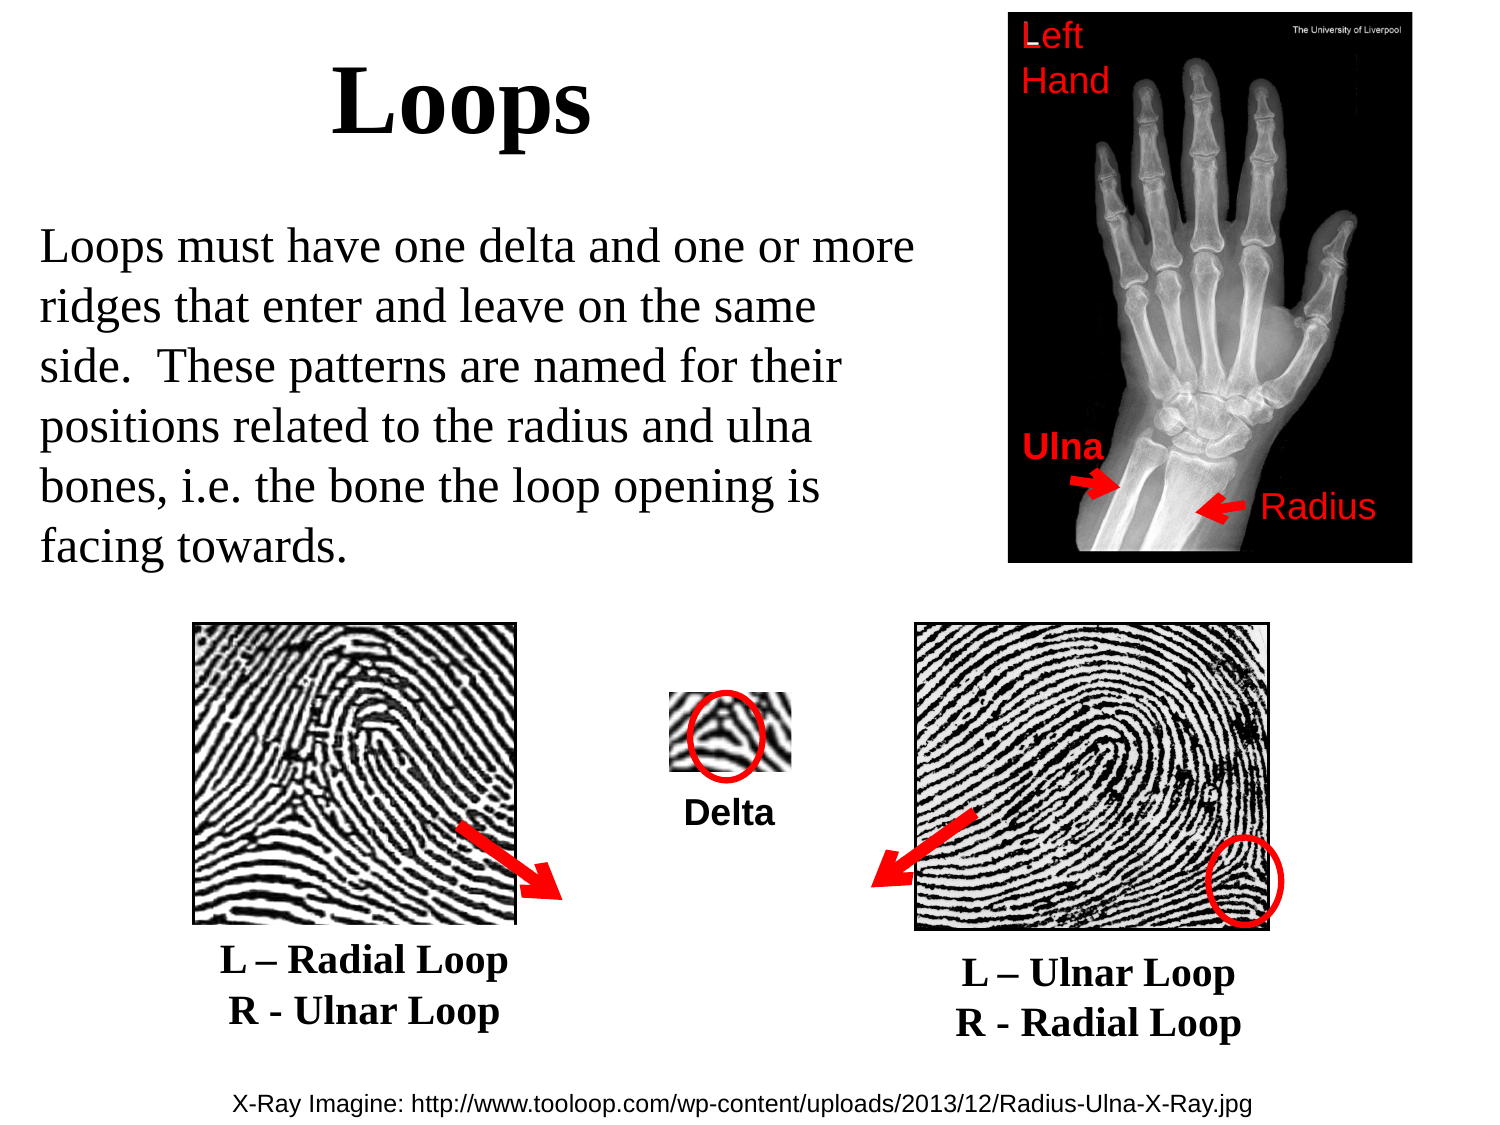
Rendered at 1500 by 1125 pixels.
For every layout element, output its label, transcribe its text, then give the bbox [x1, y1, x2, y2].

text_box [124, 624, 605, 1038]
text_box X-Ray Imagine: http://www.tooloop.com/wp-content/uploads/2013/12/Radius-Ulna-X-Ray.jpg [12, 1079, 1475, 1125]
title Loops [0, 0, 926, 188]
text_box Loops must have one delta and one or more ridges that enter and leave on the same side. These patterns are named for their positions related to the radius and ulna bones, i.e. the bone the loop opening is facing towards. [24, 204, 938, 580]
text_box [853, 624, 1355, 1051]
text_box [653, 692, 805, 838]
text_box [1005, 3, 1413, 563]
